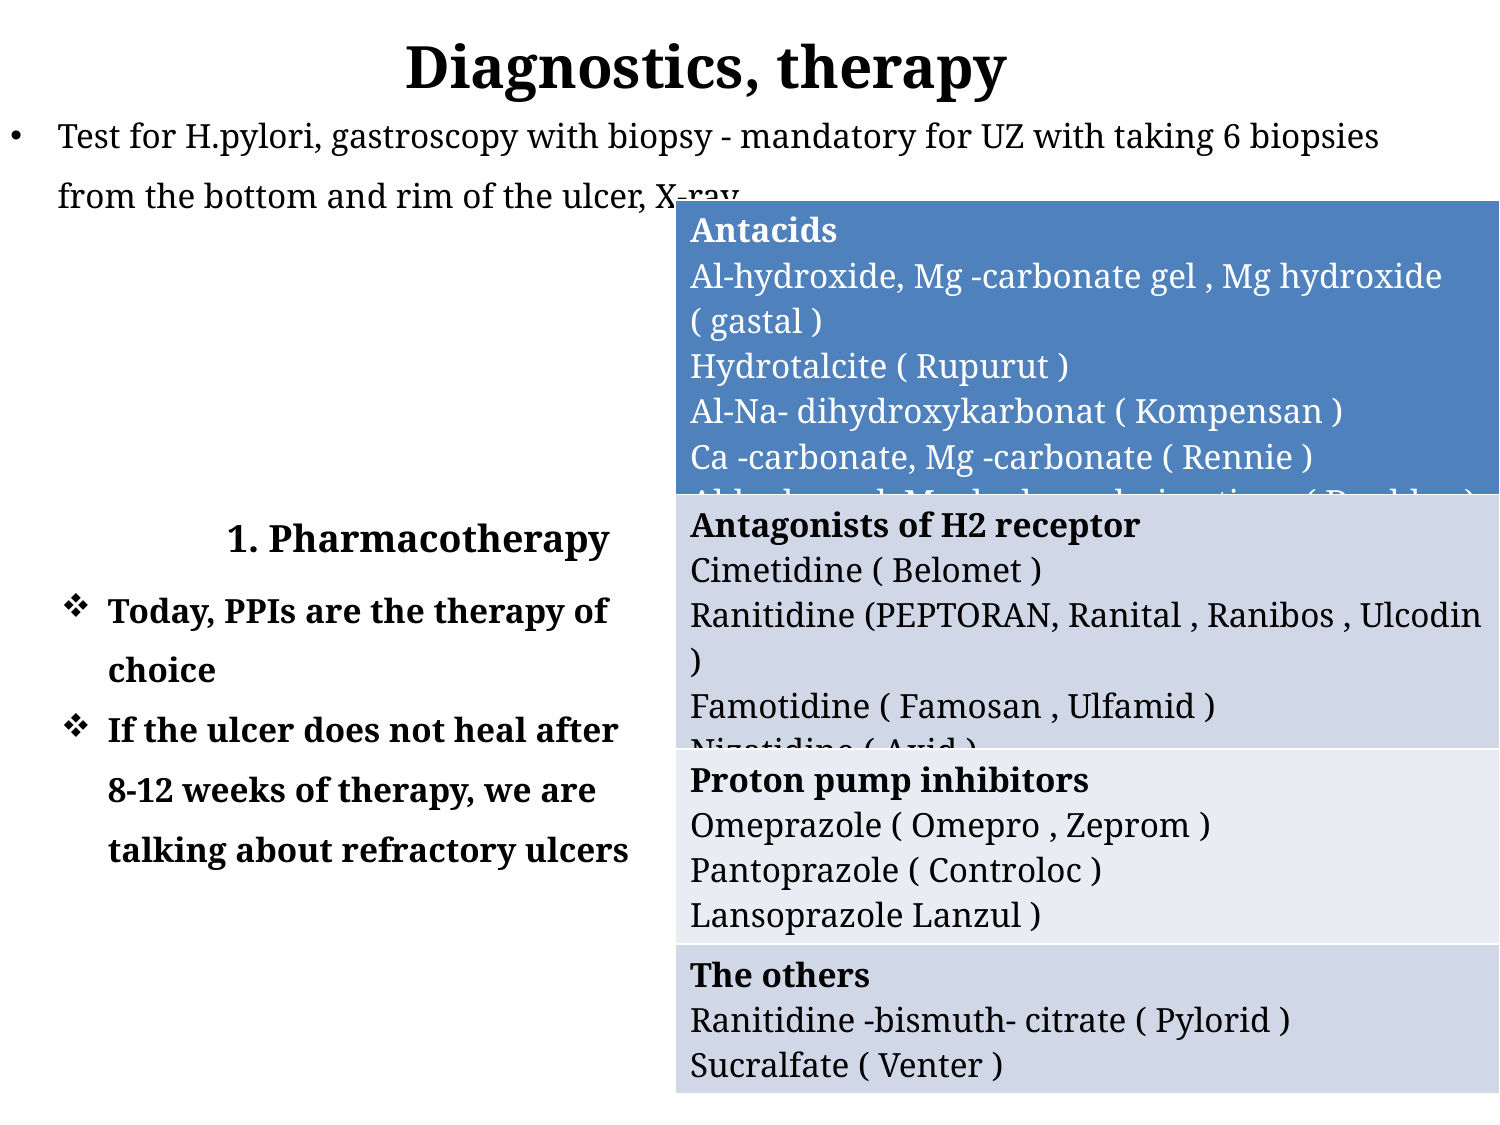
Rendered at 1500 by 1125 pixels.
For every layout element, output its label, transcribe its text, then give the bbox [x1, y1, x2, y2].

text_box Today, PPIs are the therapy of choice If the ulcer does not heal after 8-12 weeks of therapy, we are talking about refractory ulcers [46, 562, 659, 937]
subtitle Test for H.pylori, gastroscopy with biopsy - mandatory for UZ with taking 6 biopsies from the bottom and rim of the ulcer, X-ray [0, 88, 1475, 916]
title Diagnostics, therapy [62, 0, 1351, 88]
text_box 1. Pharmacotherapy [212, 462, 626, 562]
table_cell Proton pump inhibitors Omeprazole ( Omepro , Zeprom ) Pantoprazole ( Controloc ) Lansoprazole Lanzul ) [676, 750, 1499, 943]
table_cell Antagonists of H2 receptor Cimetidine ( Belomet ) Ranitidine (PEPTORAN, Ranital , Ranibos , Ulcodin ) Famotidine ( Famosan , Ulfamid ) Nizatidine ( Axid ) [676, 495, 1499, 748]
table_cell The others Ranitidine -bismuth- citrate ( Pylorid ) Sucralfate ( Venter ) [676, 945, 1499, 1093]
table_header Antacids Al-hydroxide, Mg -carbonate gel , Mg hydroxide ( gastal ) Hydrotalcite ( Rupurut ) Al-Na- dihydroxykarbonat ( Kompensan ) Ca -carbonate, Mg -carbonate ( Rennie ) Al-hydroxyd, Mg -hydroxyd, simeticon ( Duobloc ) [676, 201, 1499, 494]
